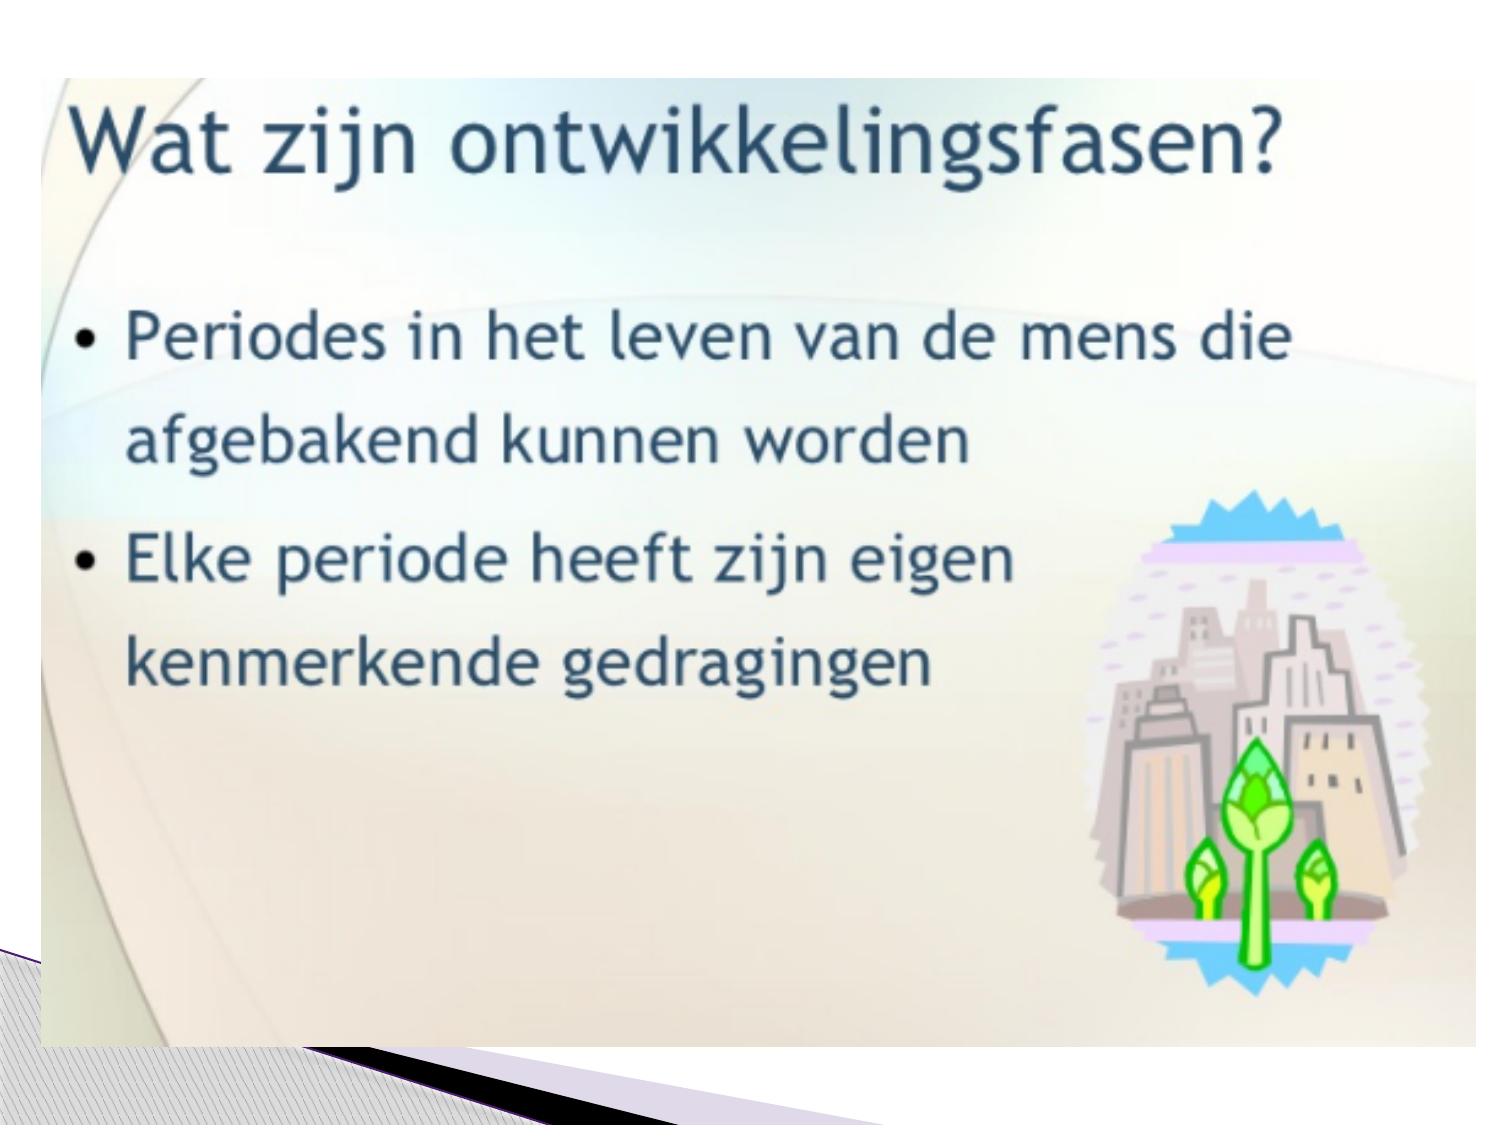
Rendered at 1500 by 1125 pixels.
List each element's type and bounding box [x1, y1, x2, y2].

picture [41, 77, 1476, 1047]
